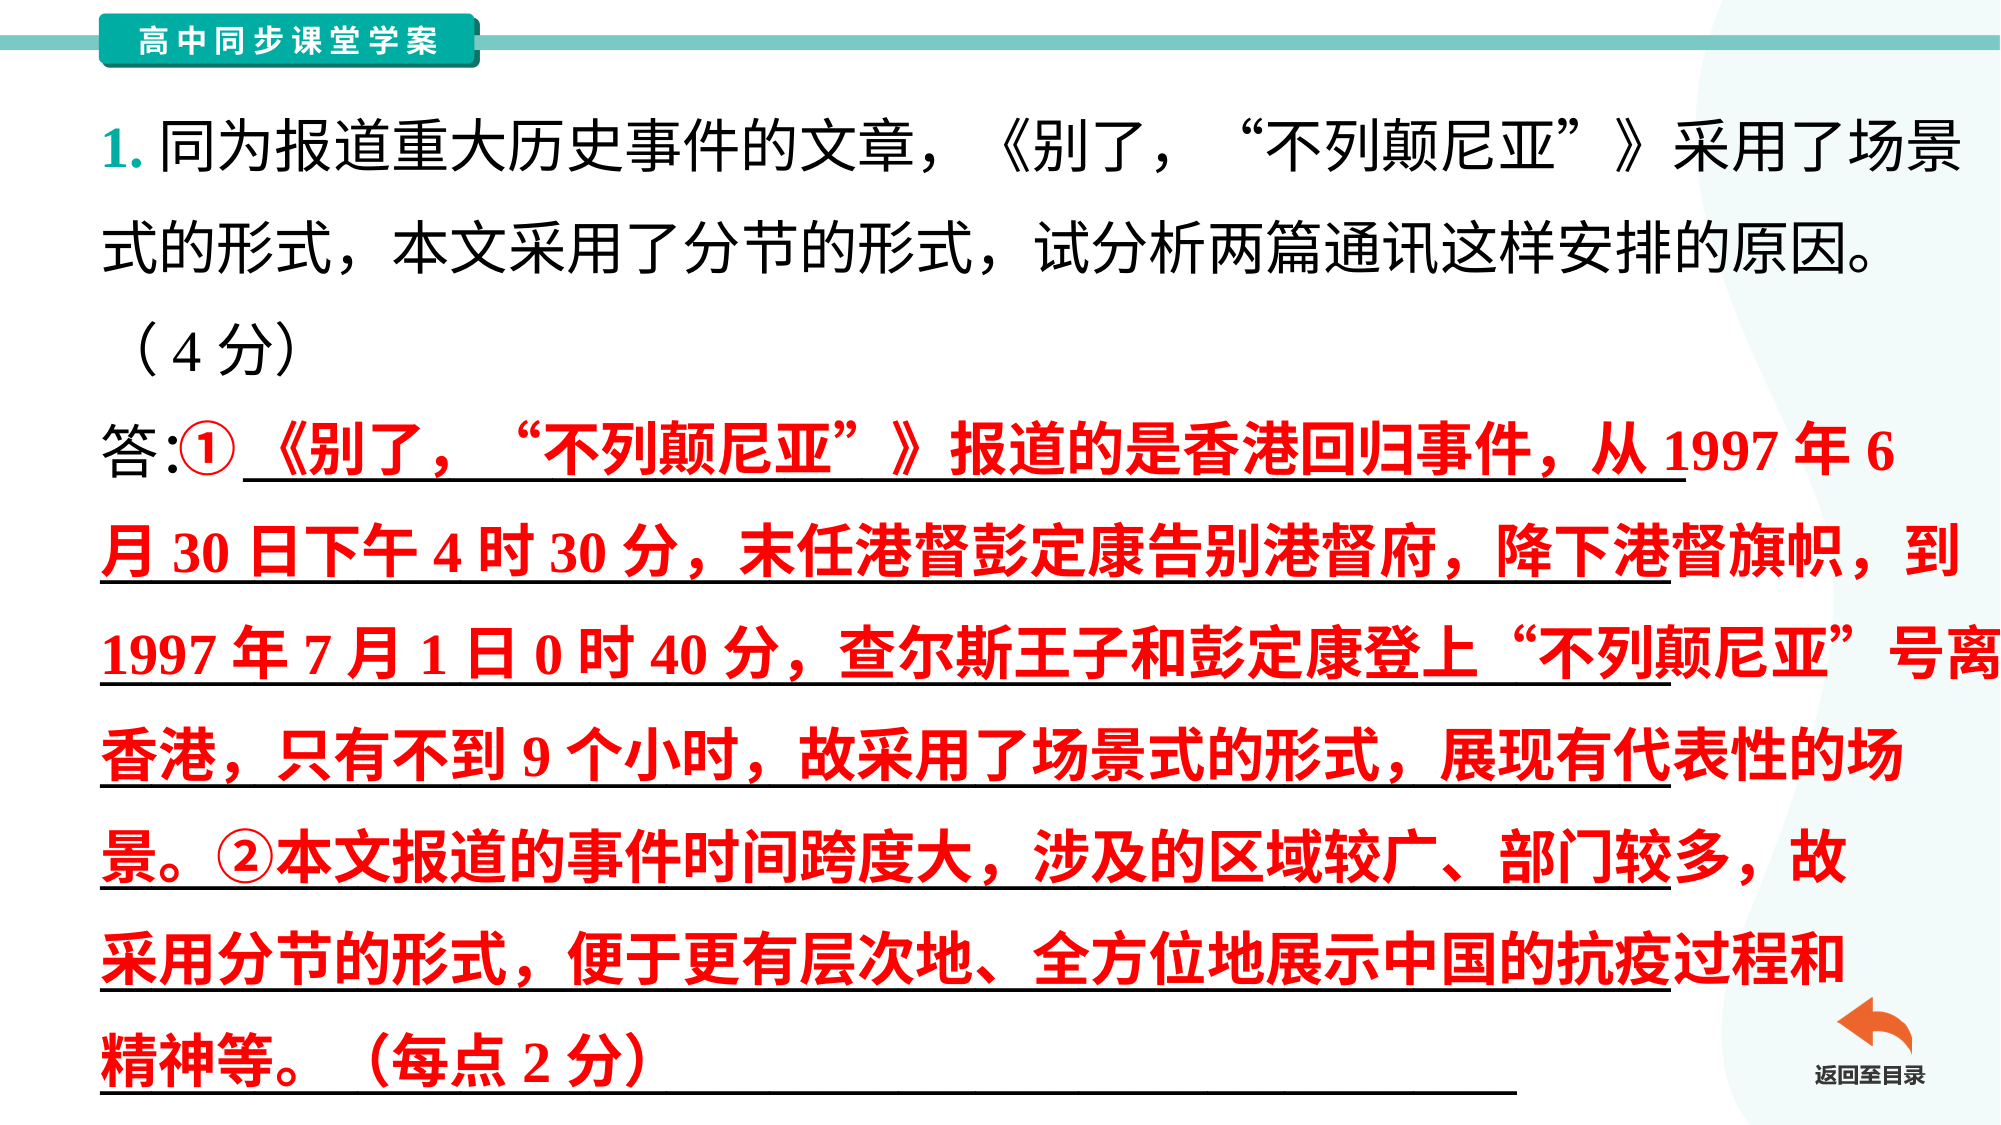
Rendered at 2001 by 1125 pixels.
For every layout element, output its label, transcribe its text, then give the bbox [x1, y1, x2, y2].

picture [0, 0, 2000, 1125]
text_box 1.同为报道重大历史事件的文章，《别了，“不列颠尼亚”》采用了场景 式的形式，本文采用了分节的形式，试分析两篇通讯这样安排的原因。 （4分） 答： ________________________________________________________ _____________________________________________________________ _____________________________________________________________ _____________________________________________________________ _____________________________________________________________ _____________________________________________________________ _______________________________________________________ [100, 76, 1899, 379]
text_box ①《别了，“不列颠尼亚”》报道的是香港回归事件，从1997年6 月30日下午4时30分，末任港督彭定康告别港督府，降下港督旗帜，到 1997年7月1日0时40分，查尔斯王子和彭定康登上“不列颠尼亚”号离开 香港，只有不到9个小时，故采用了场景式的形式，展现有代表性的场 景。②本文报道的事件时间跨度大，涉及的区域较广、部门较多，故 采用分节的形式，便于更有层次地、全方位地展示中国的抗疫过程和 精神等。（每点2分） [100, 379, 1899, 1095]
